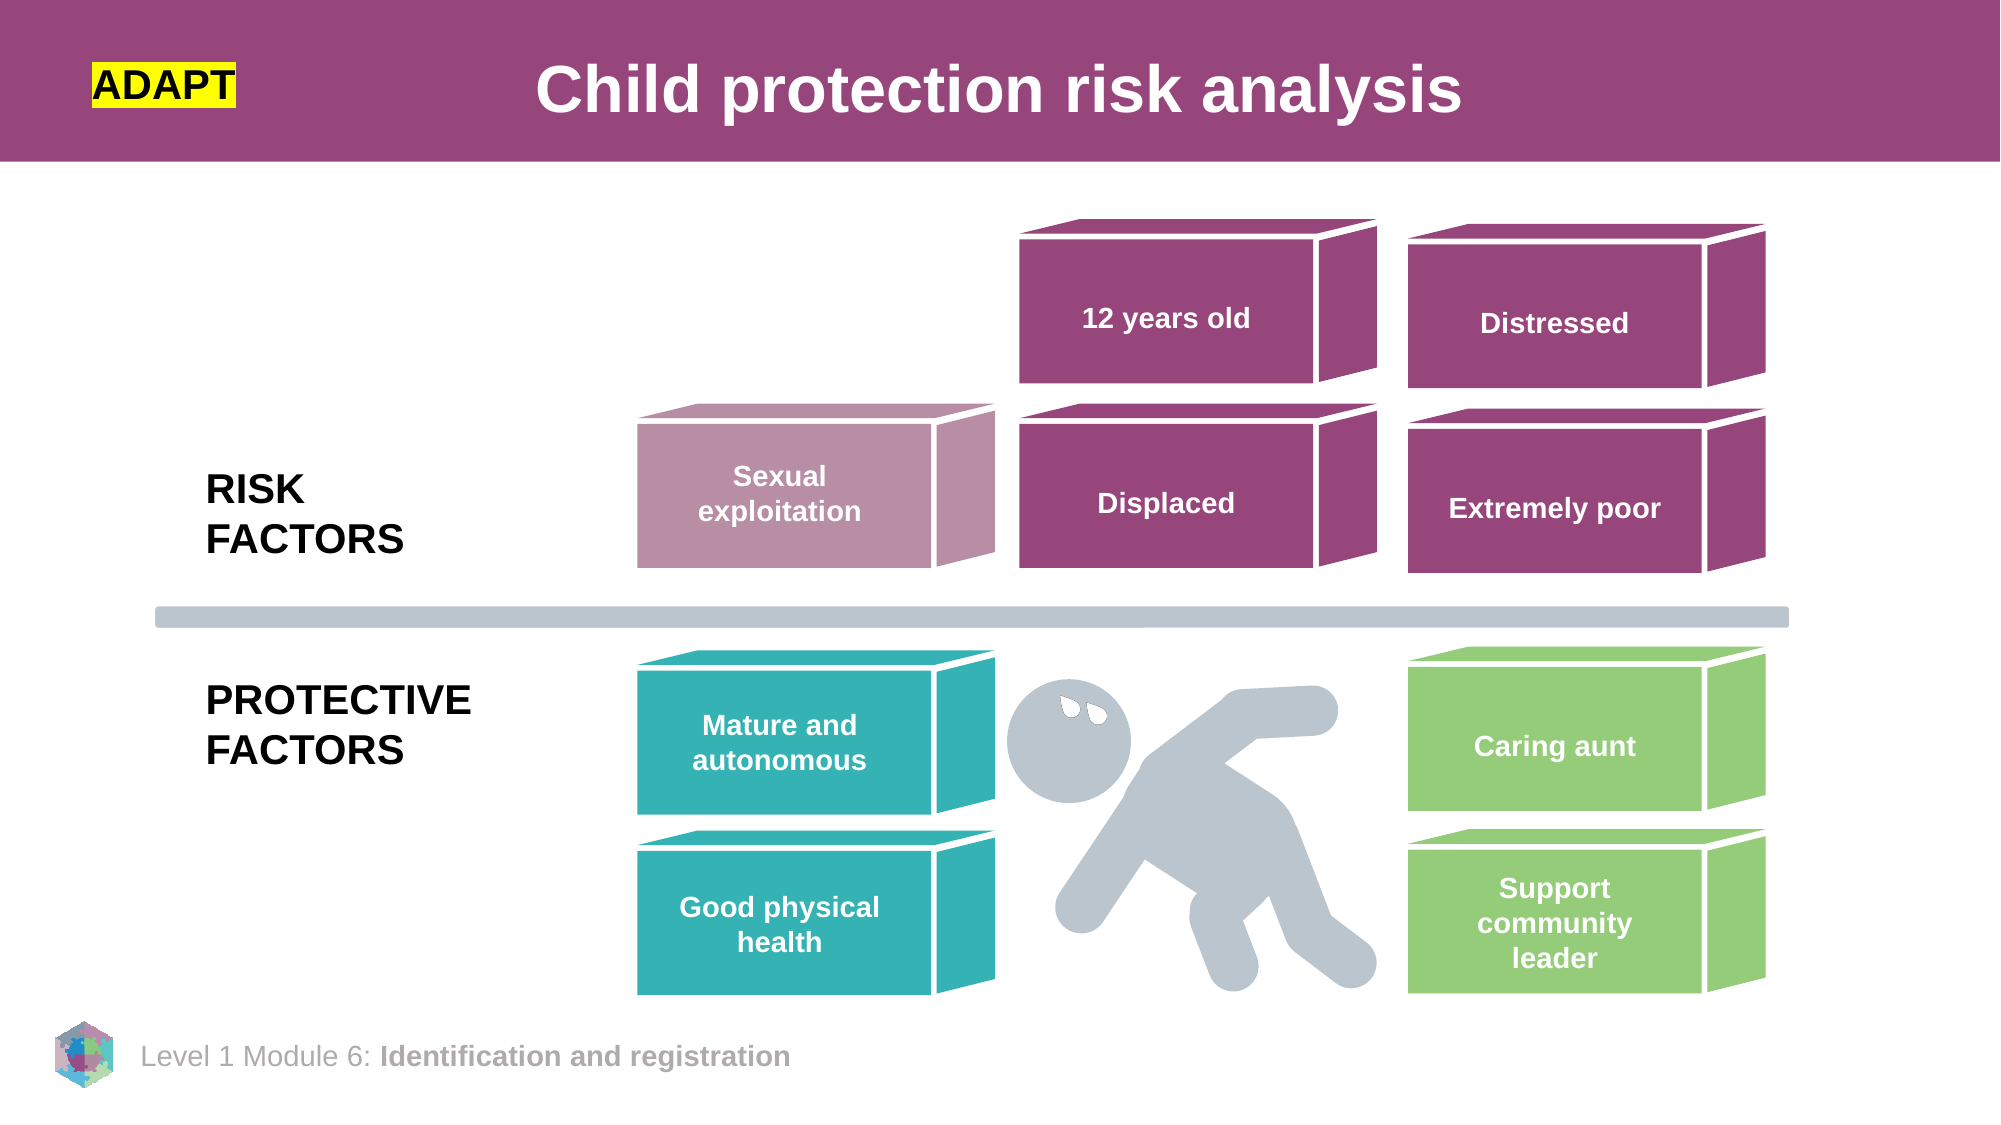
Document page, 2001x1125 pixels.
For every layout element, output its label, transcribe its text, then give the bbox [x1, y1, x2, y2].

text_box RISK FACTORS [190, 454, 521, 570]
text_box [153, 604, 1792, 630]
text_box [637, 830, 995, 995]
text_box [1408, 408, 1766, 573]
title Child protection risk analysis [137, 19, 1863, 163]
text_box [1019, 403, 1377, 568]
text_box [1019, 219, 1377, 384]
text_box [1007, 679, 1382, 994]
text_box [637, 403, 995, 568]
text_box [1408, 829, 1766, 994]
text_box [1408, 223, 1766, 389]
picture [55, 1021, 113, 1088]
text_box PROTECTIVE FACTORS [190, 665, 521, 780]
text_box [637, 650, 995, 815]
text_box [1408, 646, 1766, 811]
text_box ADAPT [76, 50, 407, 116]
